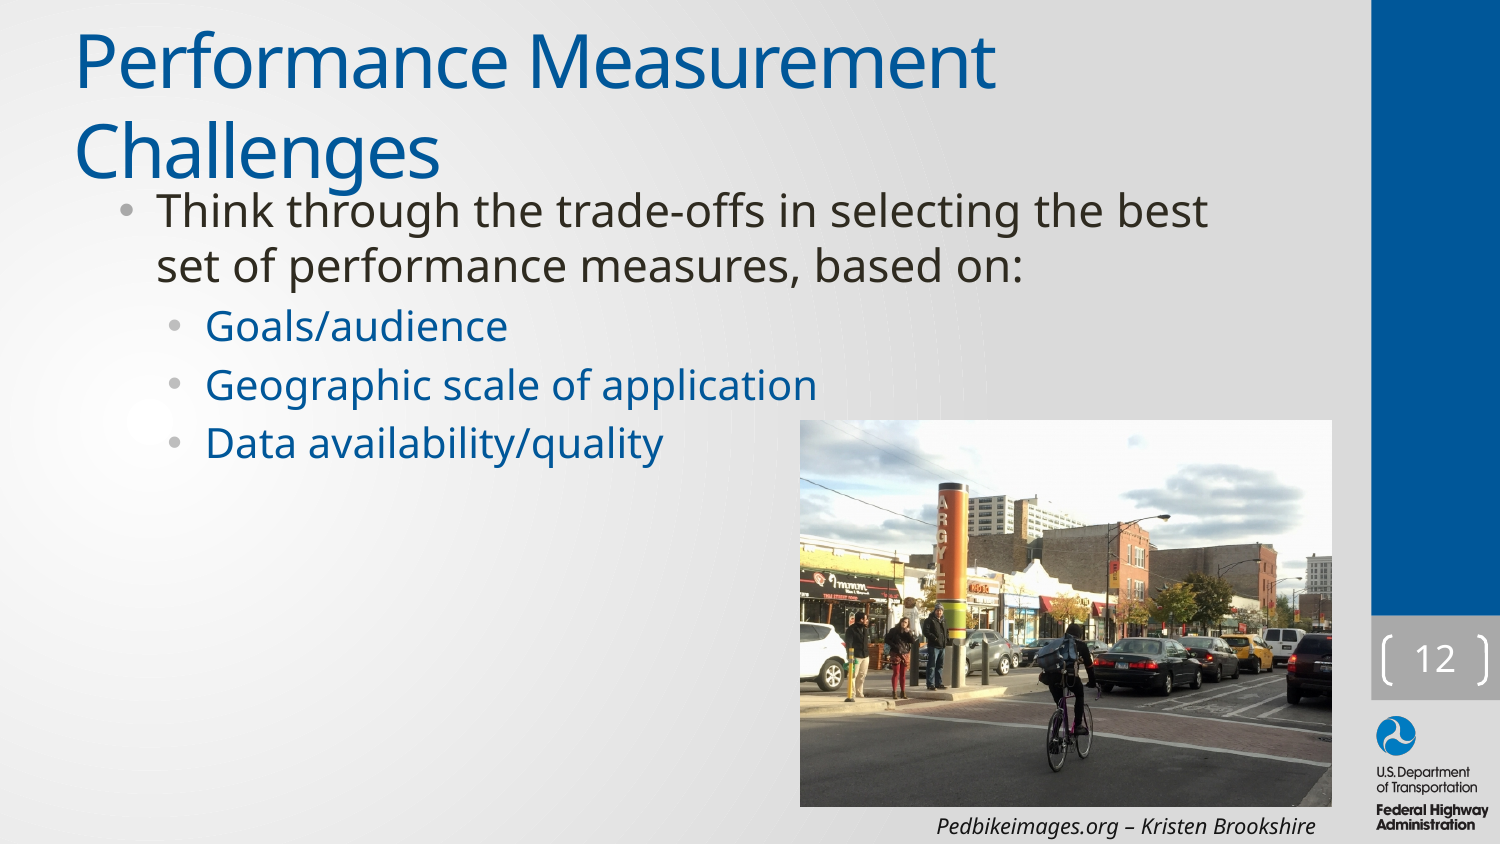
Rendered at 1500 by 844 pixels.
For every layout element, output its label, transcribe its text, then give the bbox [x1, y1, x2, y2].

title Performance Measurement Challenges [58, 33, 1309, 175]
picture [800, 420, 1332, 808]
slide_number 12 [1381, 634, 1488, 687]
list Think through the trade-offs in selecting the best set of performance measures, based on: Goals/audience Geographic scale of application Data availability/quality [84, 174, 1280, 775]
text_box Pedbikeimages.org – Kristen Brookshire [906, 814, 1332, 844]
